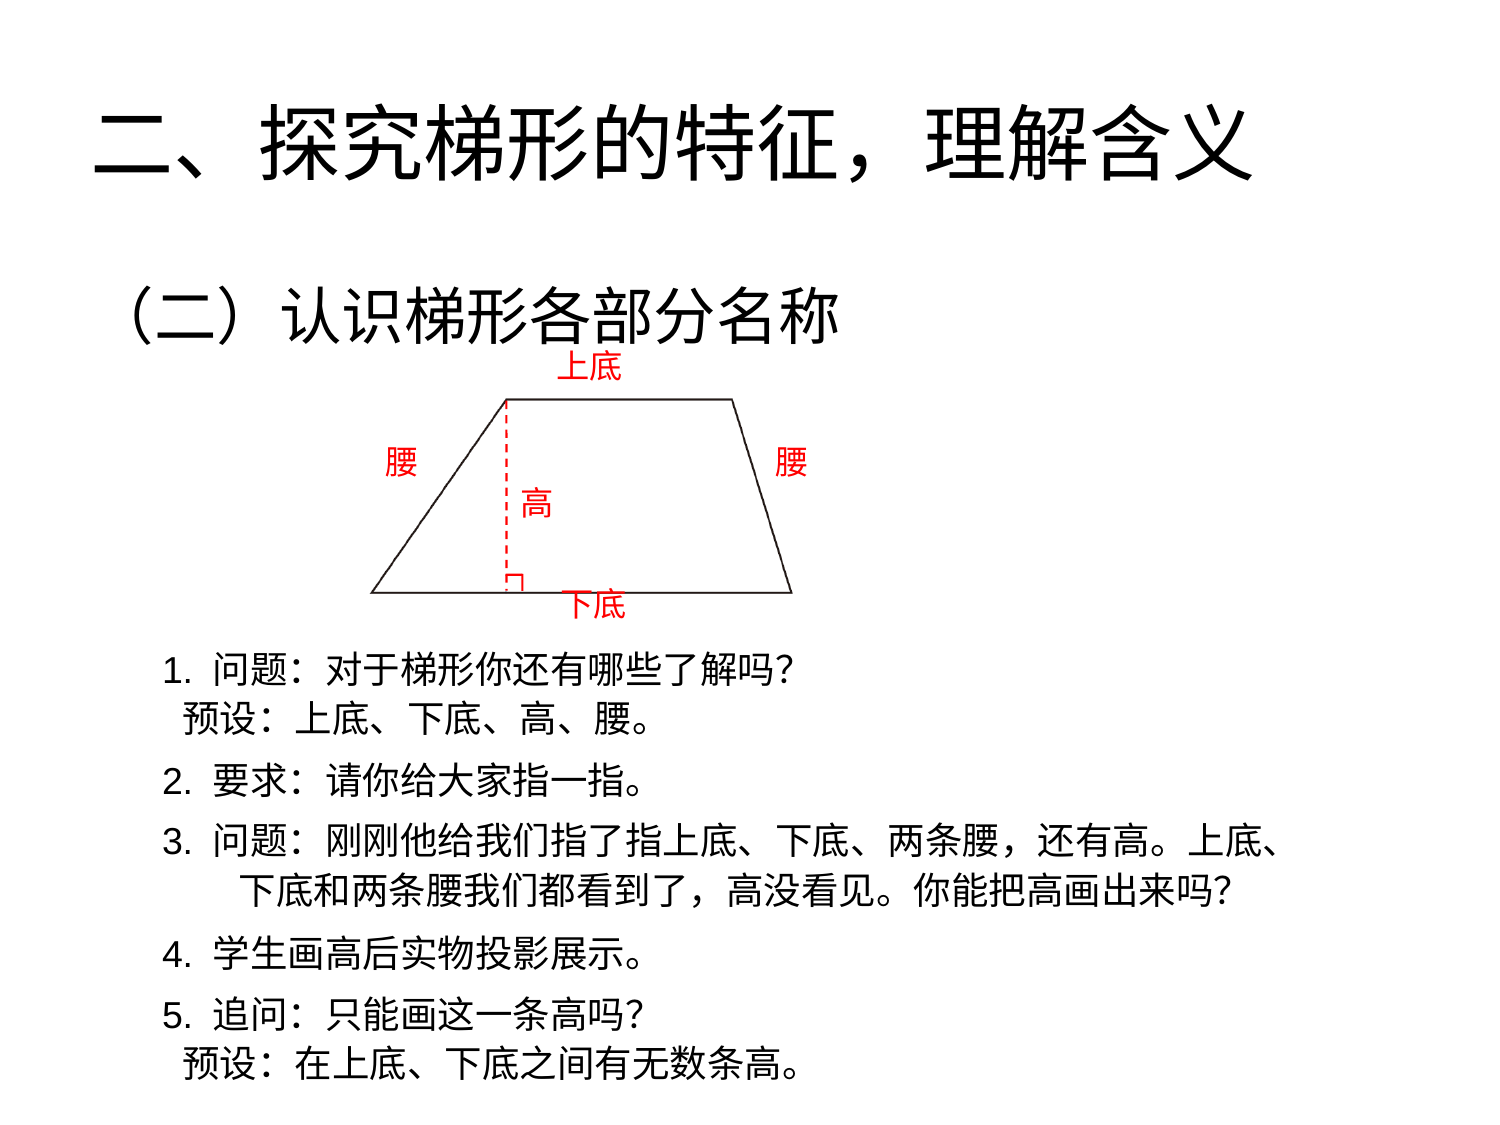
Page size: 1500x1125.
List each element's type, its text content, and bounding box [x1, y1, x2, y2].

text_box 二、探究梯形的特征，理解含义 [76, 71, 1360, 211]
text_box 3. 问题：刚刚他给我们指了指上底、下底、两条腰，还有高。上底、 下底和两条腰我们都看到了，高没看见。你能把高画出来吗？ [147, 808, 1436, 917]
text_box 1. 问题：对于梯形你还有哪些了解吗？ 预设：上底、下底、高、腰。 [147, 643, 1209, 729]
text_box 4. 学生画高后实物投影展示。 [147, 903, 1277, 983]
text_box 5. 追问：只能画这一条高吗？ 预设：在上底、下底之间有无数条高。 [147, 983, 1422, 1089]
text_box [370, 337, 865, 640]
text_box 2. 要求：请你给大家指一指。 [147, 729, 1436, 808]
text_box （二）认识梯形各部分名称 [76, 267, 1306, 362]
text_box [505, 573, 523, 592]
